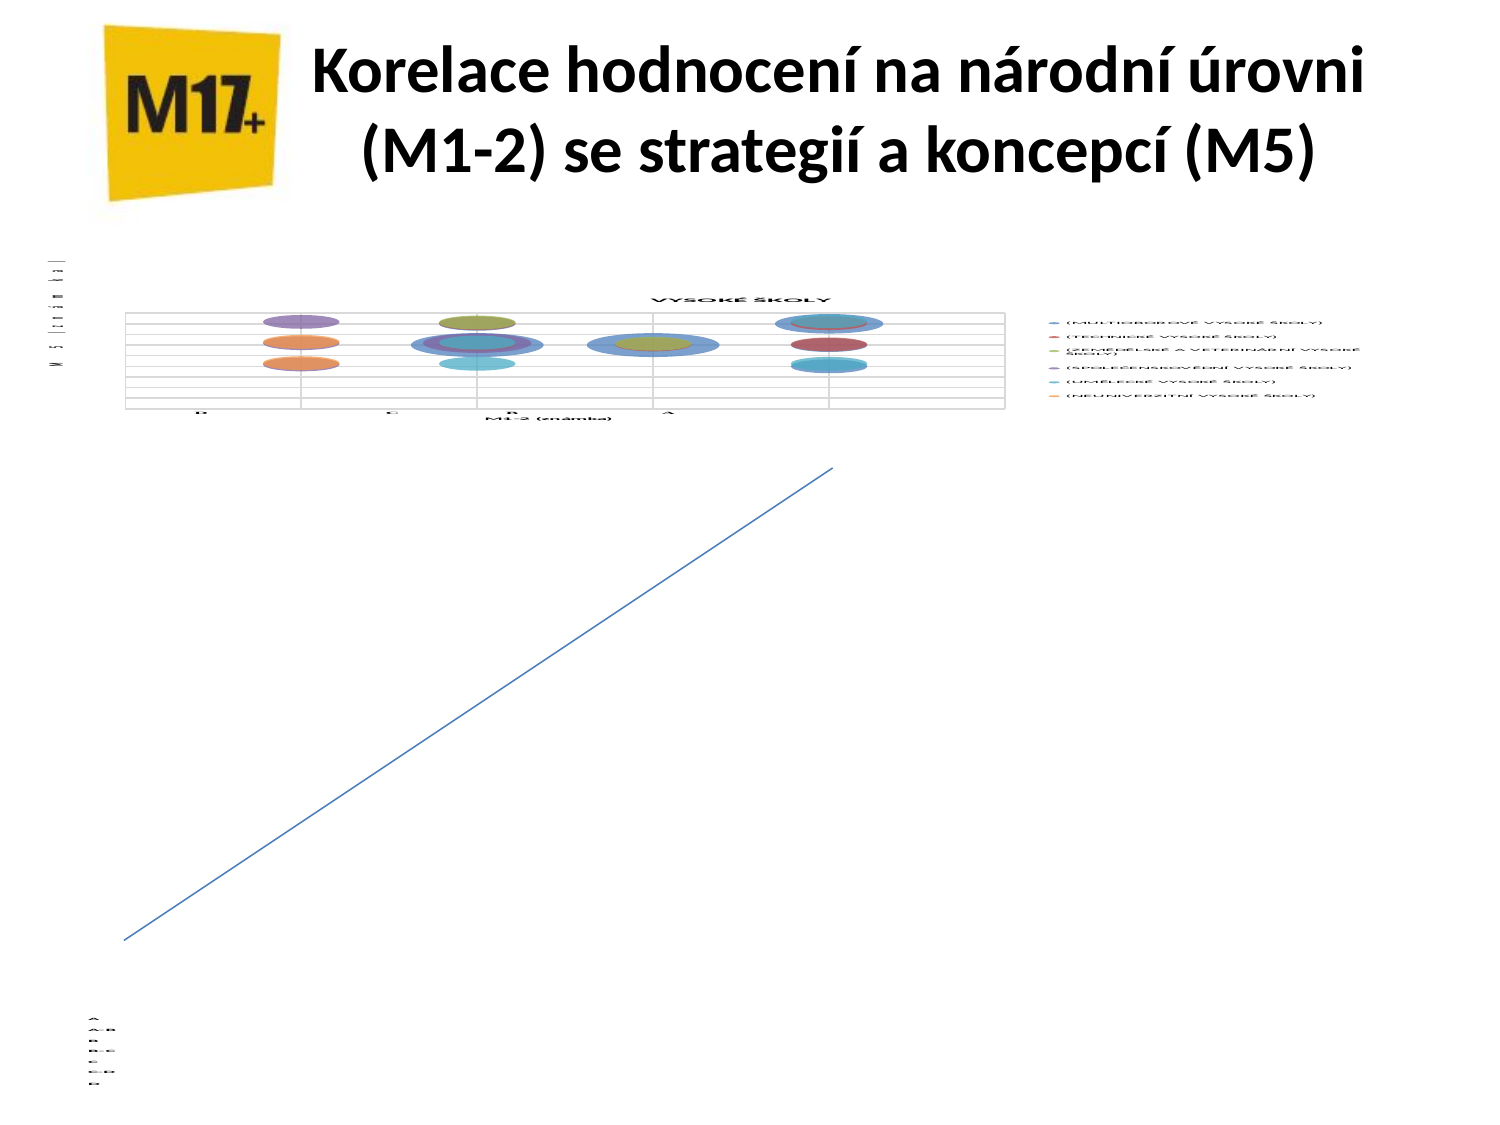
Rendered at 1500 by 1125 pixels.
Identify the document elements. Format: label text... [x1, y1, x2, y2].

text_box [123, 467, 833, 941]
picture [64, 0, 312, 226]
title Korelace hodnocení na národní úrovni (M1-2) se strategií a koncepcí (M5) [253, 48, 1425, 244]
chart [0, 291, 1485, 1086]
